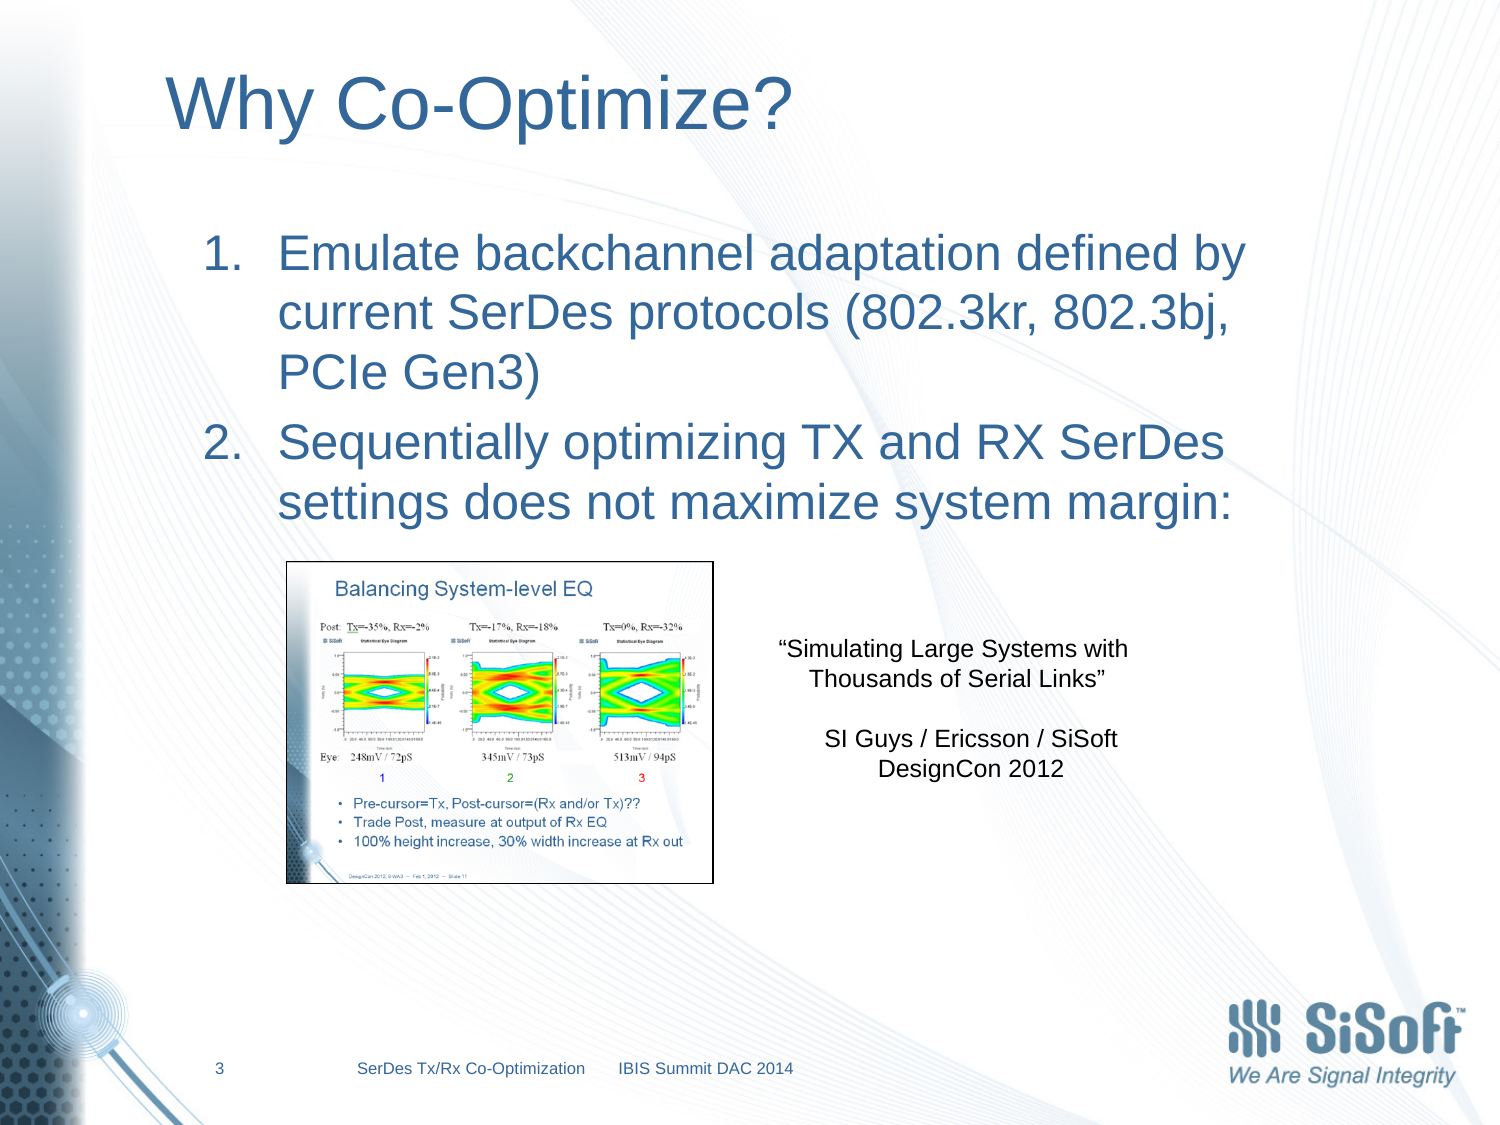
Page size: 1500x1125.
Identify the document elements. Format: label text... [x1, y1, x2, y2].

list Emulate backchannel adaptation defined by current SerDes protocols (802.3kr, 802.3bj, PCIe Gen3) Sequentially optimizing TX and RX SerDes settings does not maximize system margin: [187, 212, 1363, 963]
footer 3 SerDes Tx/Rx Co-Optimization IBIS Summit DAC 2014 [200, 1050, 975, 1104]
text_box [1012, 187, 1020, 264]
text_box “Simulating Large Systems with Thousands of Serial Links” SI Guys / Ericsson / SiSoft DesignCon 2012 [763, 624, 1152, 790]
title Why Co-Optimize? [150, 24, 1300, 175]
picture [0, 0, 1500, 1125]
